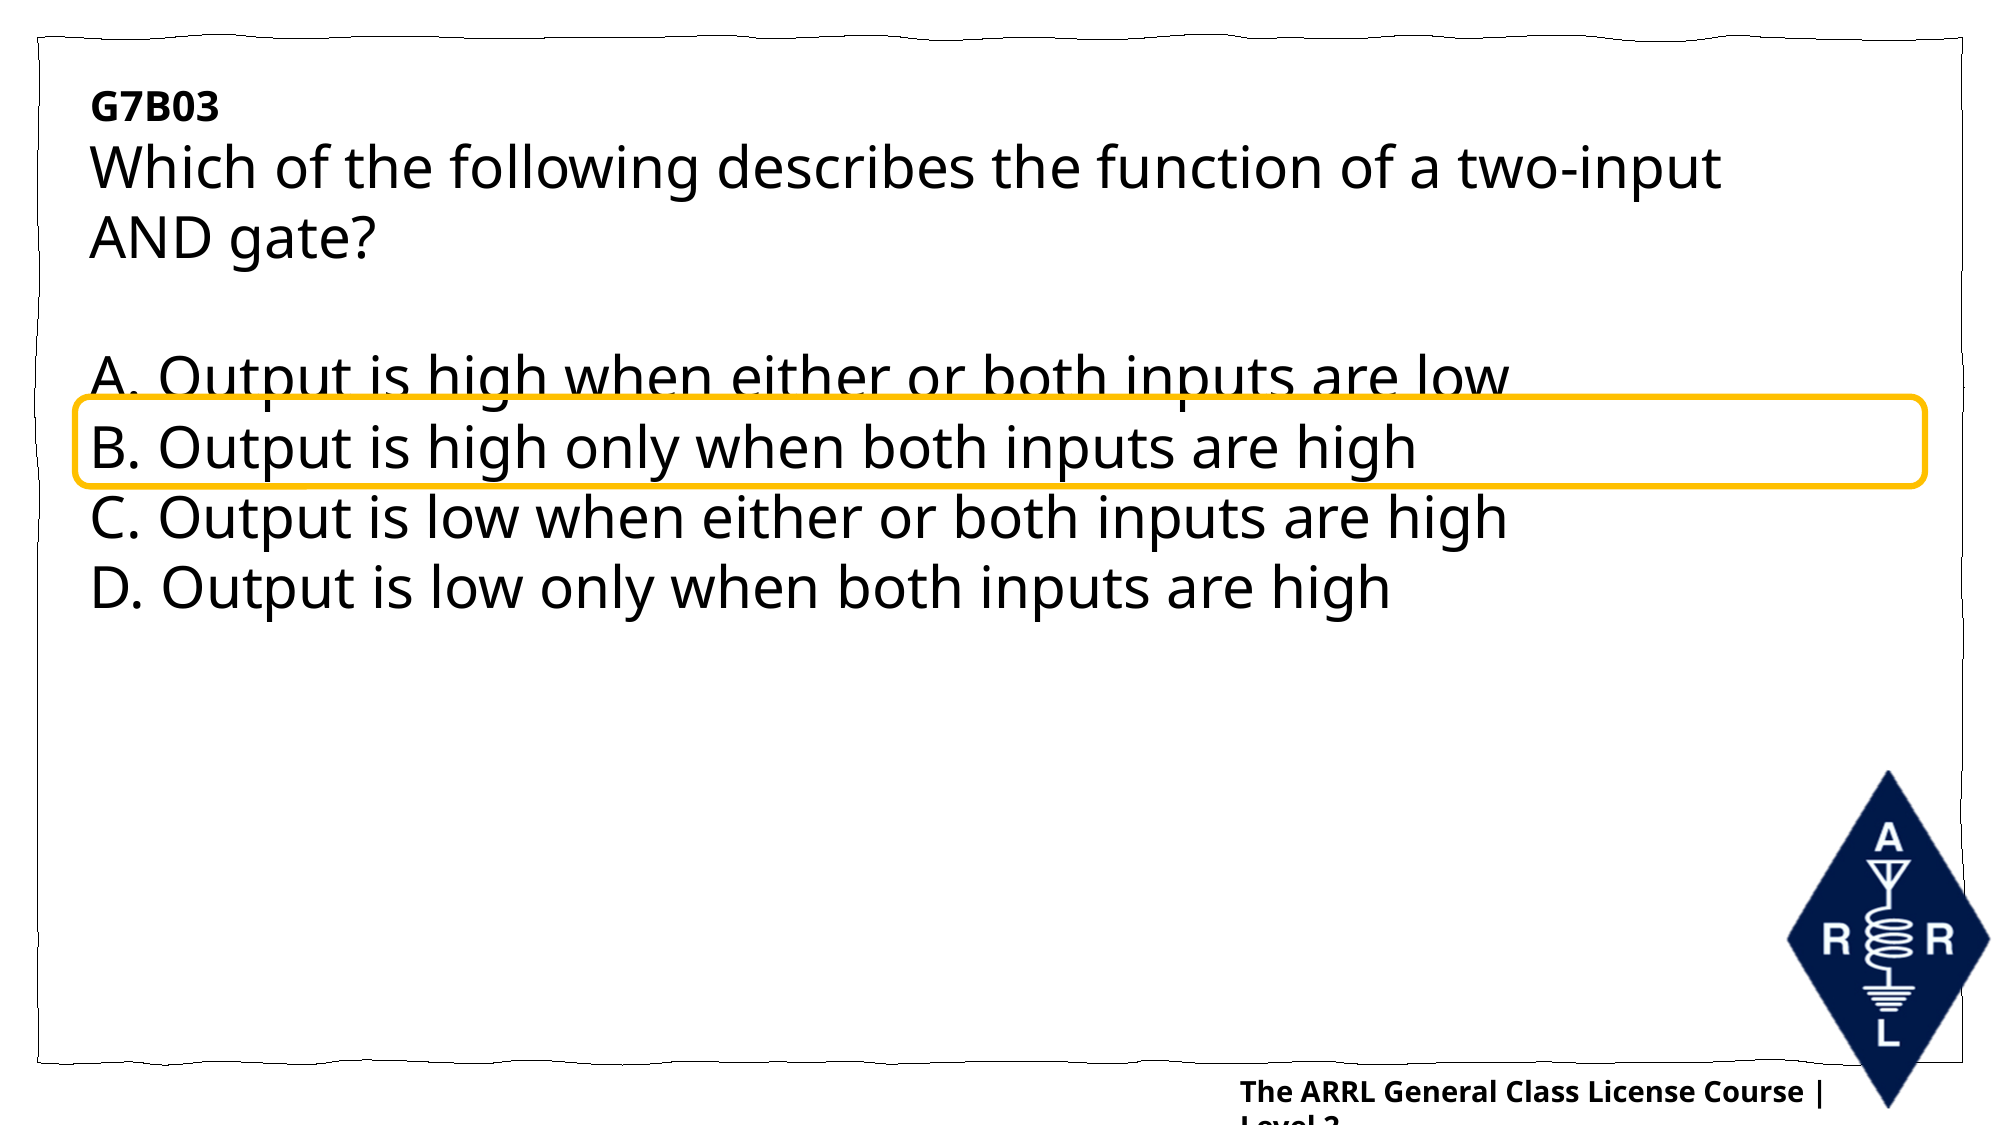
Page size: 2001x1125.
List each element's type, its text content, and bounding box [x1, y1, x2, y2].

text_box G7B03 Which of the following describes the function of a two-input AND gate? A. Output is high when either or both inputs are low B. Output is high only when both inputs are high C. Output is low when either or both inputs are high D. Output is low only when both inputs are high [75, 72, 1850, 403]
picture [1773, 752, 1999, 1125]
text_box G7B03 Which of the following describes the function of a two-input AND gate? A. Output is high when either or both inputs are low B. Output is high only when both inputs are high C. Output is low when either or both inputs are high D. Output is low only when both inputs are high [75, 480, 1850, 628]
text_box [73, 395, 1927, 488]
